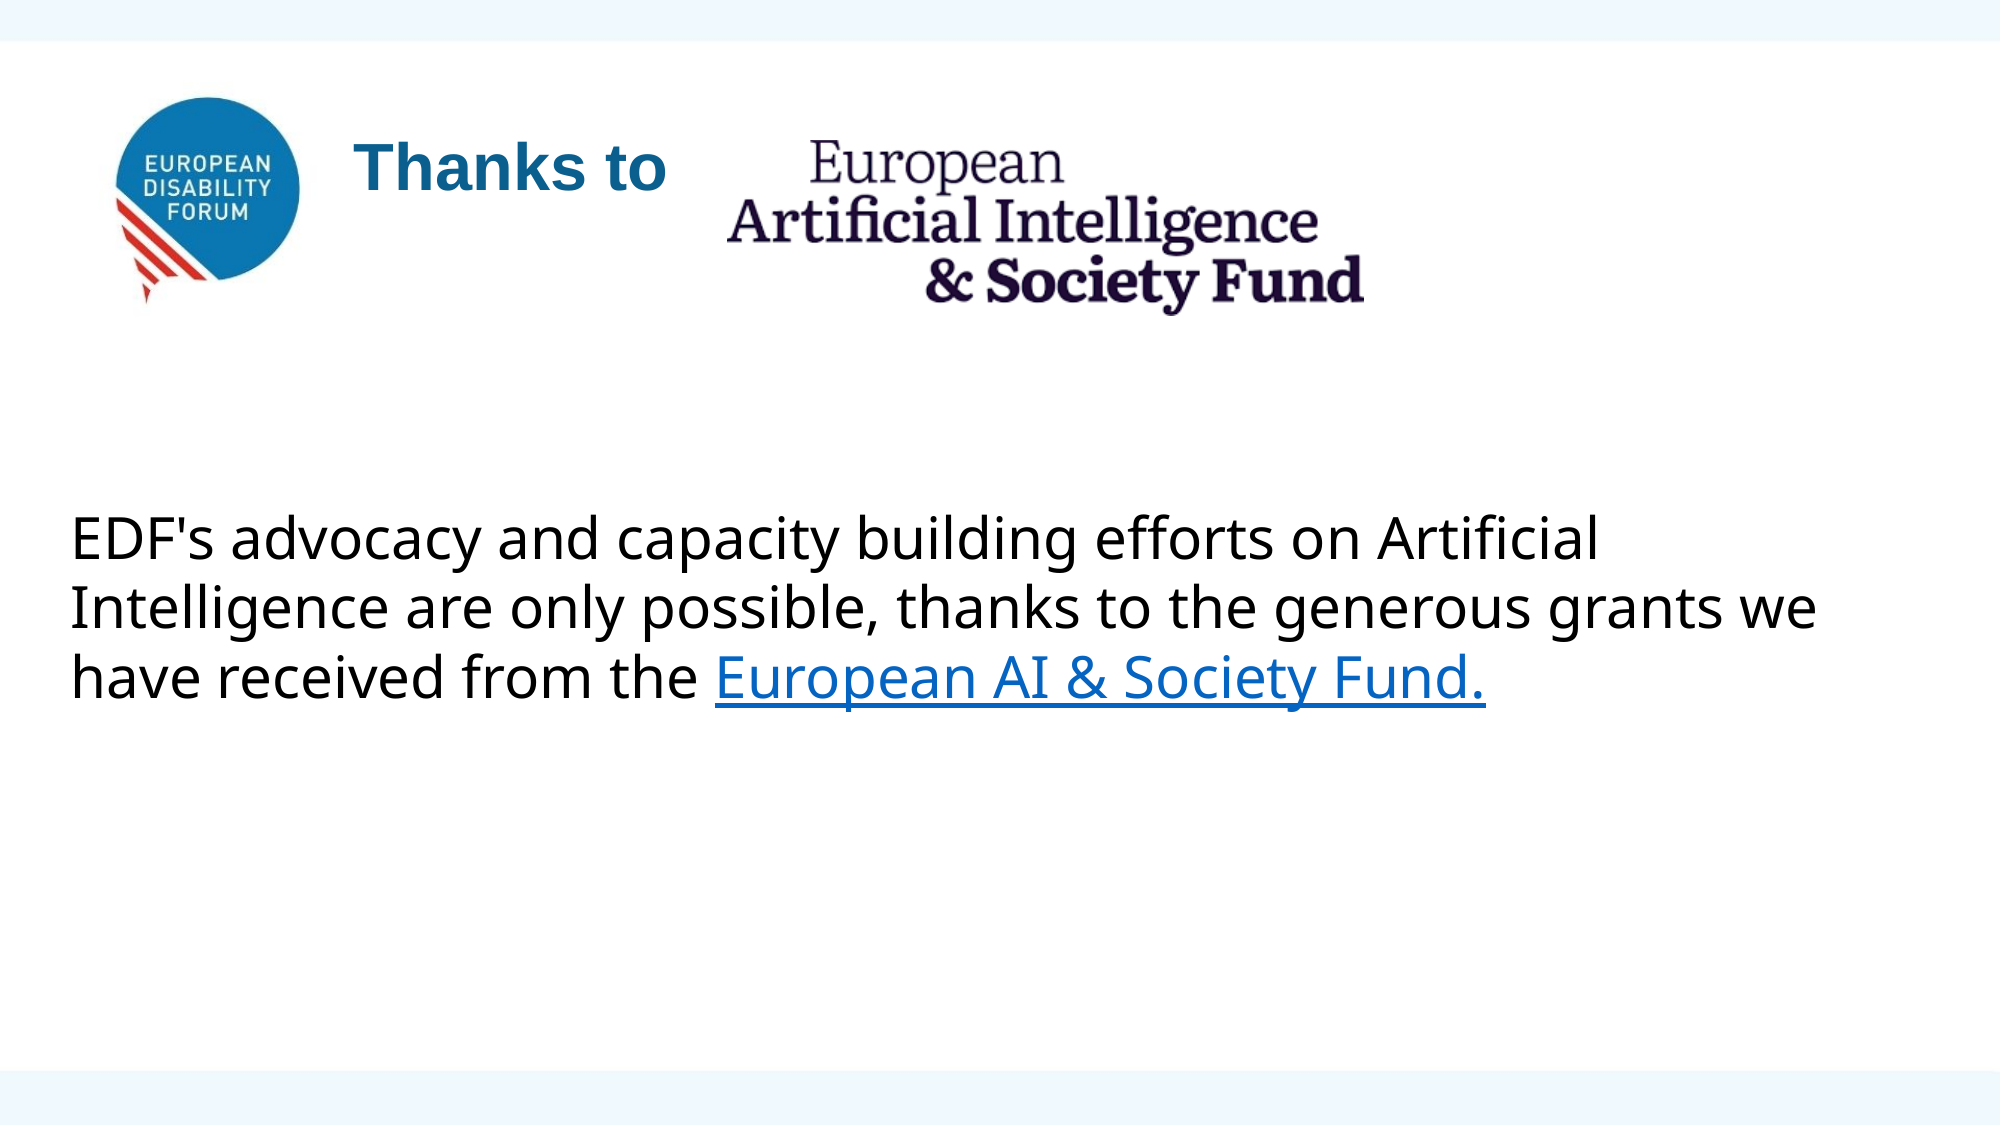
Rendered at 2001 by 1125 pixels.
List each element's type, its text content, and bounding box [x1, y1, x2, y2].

picture [0, 0, 2000, 1125]
list EDF's advocacy and capacity building efforts on Artificial Intelligence are only possible, thanks to the generous grants we have received from the European AI & Society Fund. [55, 311, 1945, 984]
list Thanks to [338, 116, 1901, 225]
